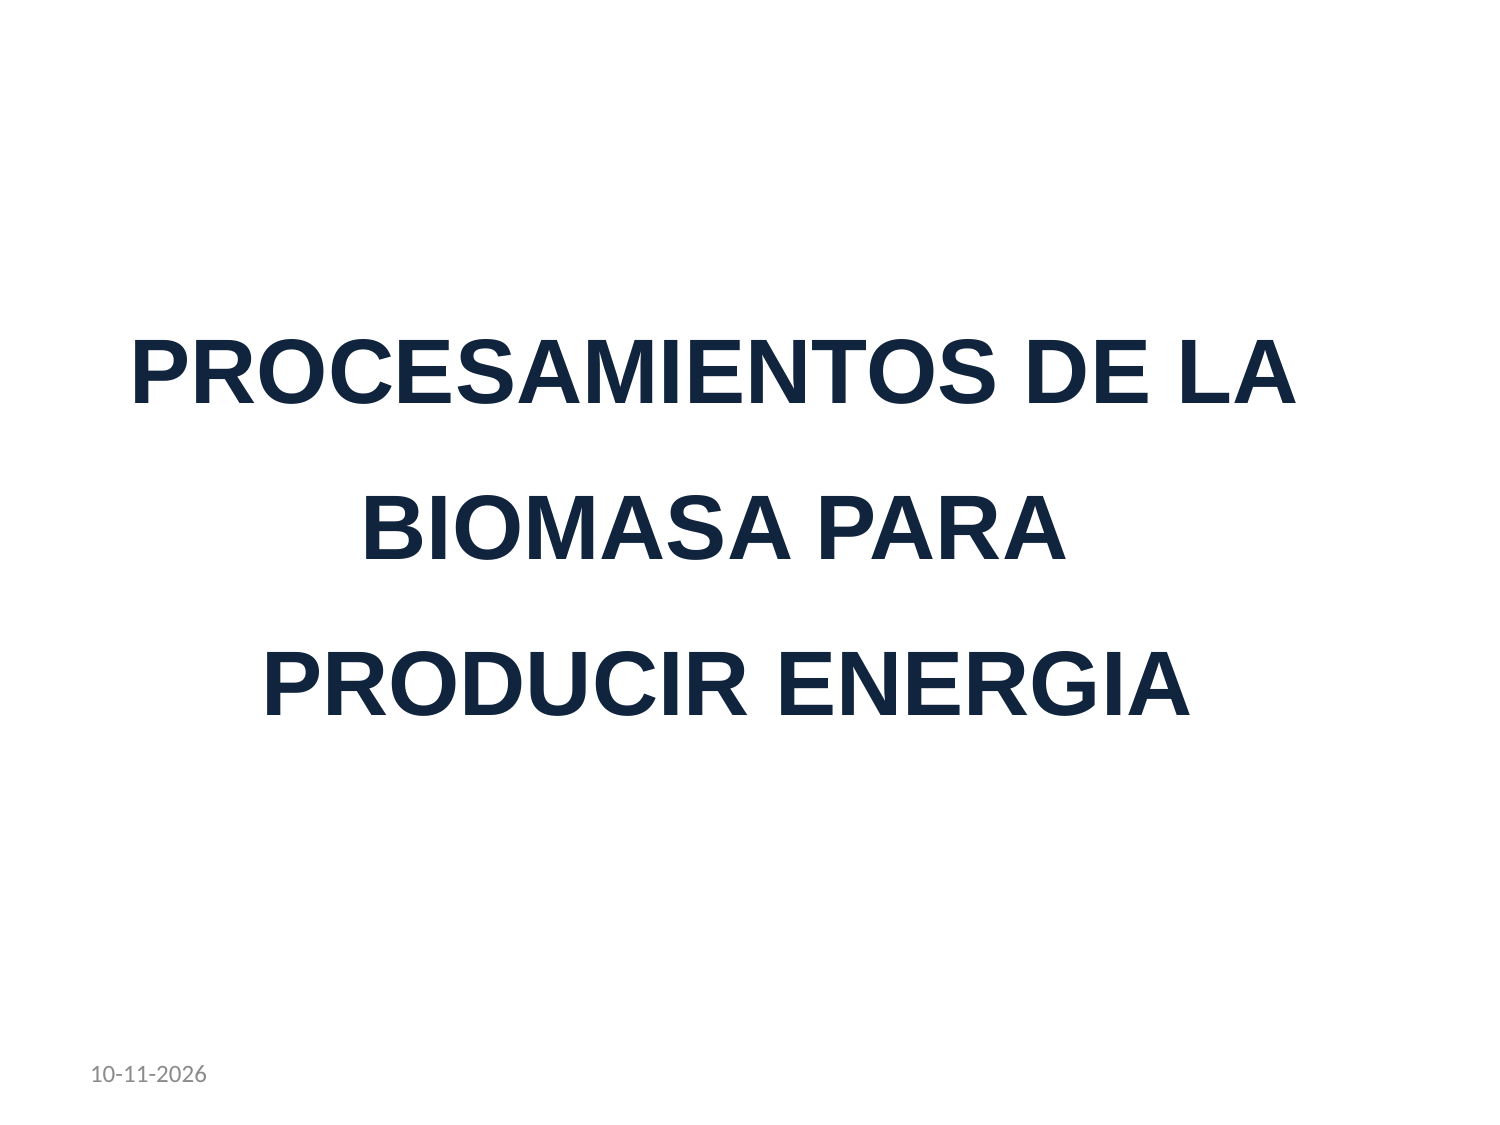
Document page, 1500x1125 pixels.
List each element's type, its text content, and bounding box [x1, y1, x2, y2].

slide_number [75, 1042, 425, 1103]
text_box PROCESAMIENTOS DE LA BIOMASA PARA PRODUCIR ENERGIA [93, 304, 1336, 741]
